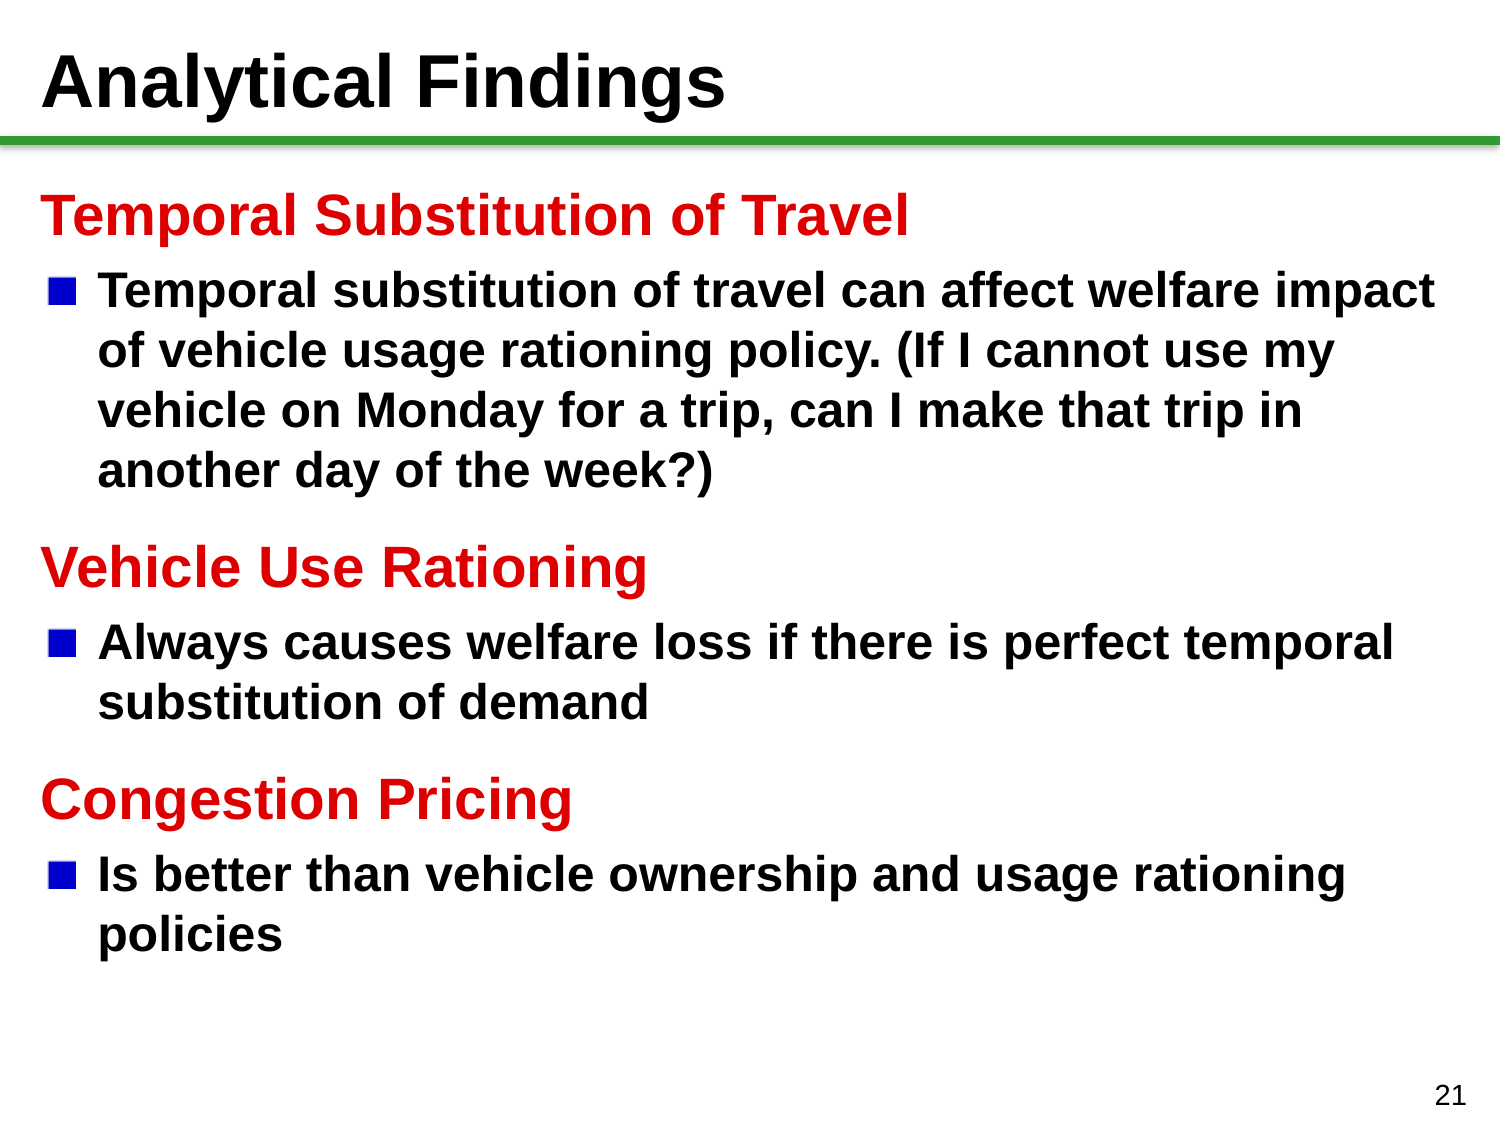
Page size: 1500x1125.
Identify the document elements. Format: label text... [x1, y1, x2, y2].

slide_number 21 [1390, 1063, 1482, 1124]
text_box [0, 136, 1500, 145]
picture [40, 621, 76, 657]
picture [40, 853, 76, 889]
picture [40, 269, 76, 305]
title Analytical Findings [25, 18, 1483, 134]
subtitle Temporal Substitution of Travel Temporal substitution of travel can affect welfare impact of vehicle usage rationing policy. (If I cannot use my vehicle on Monday for a trip, can I make that trip in another day of the week?) Vehicle Use Rationing Always causes welfare loss if there is perfect temporal substitution of demand Congestion Pricing Is better than vehicle ownership and usage rationing policies [25, 169, 1483, 948]
